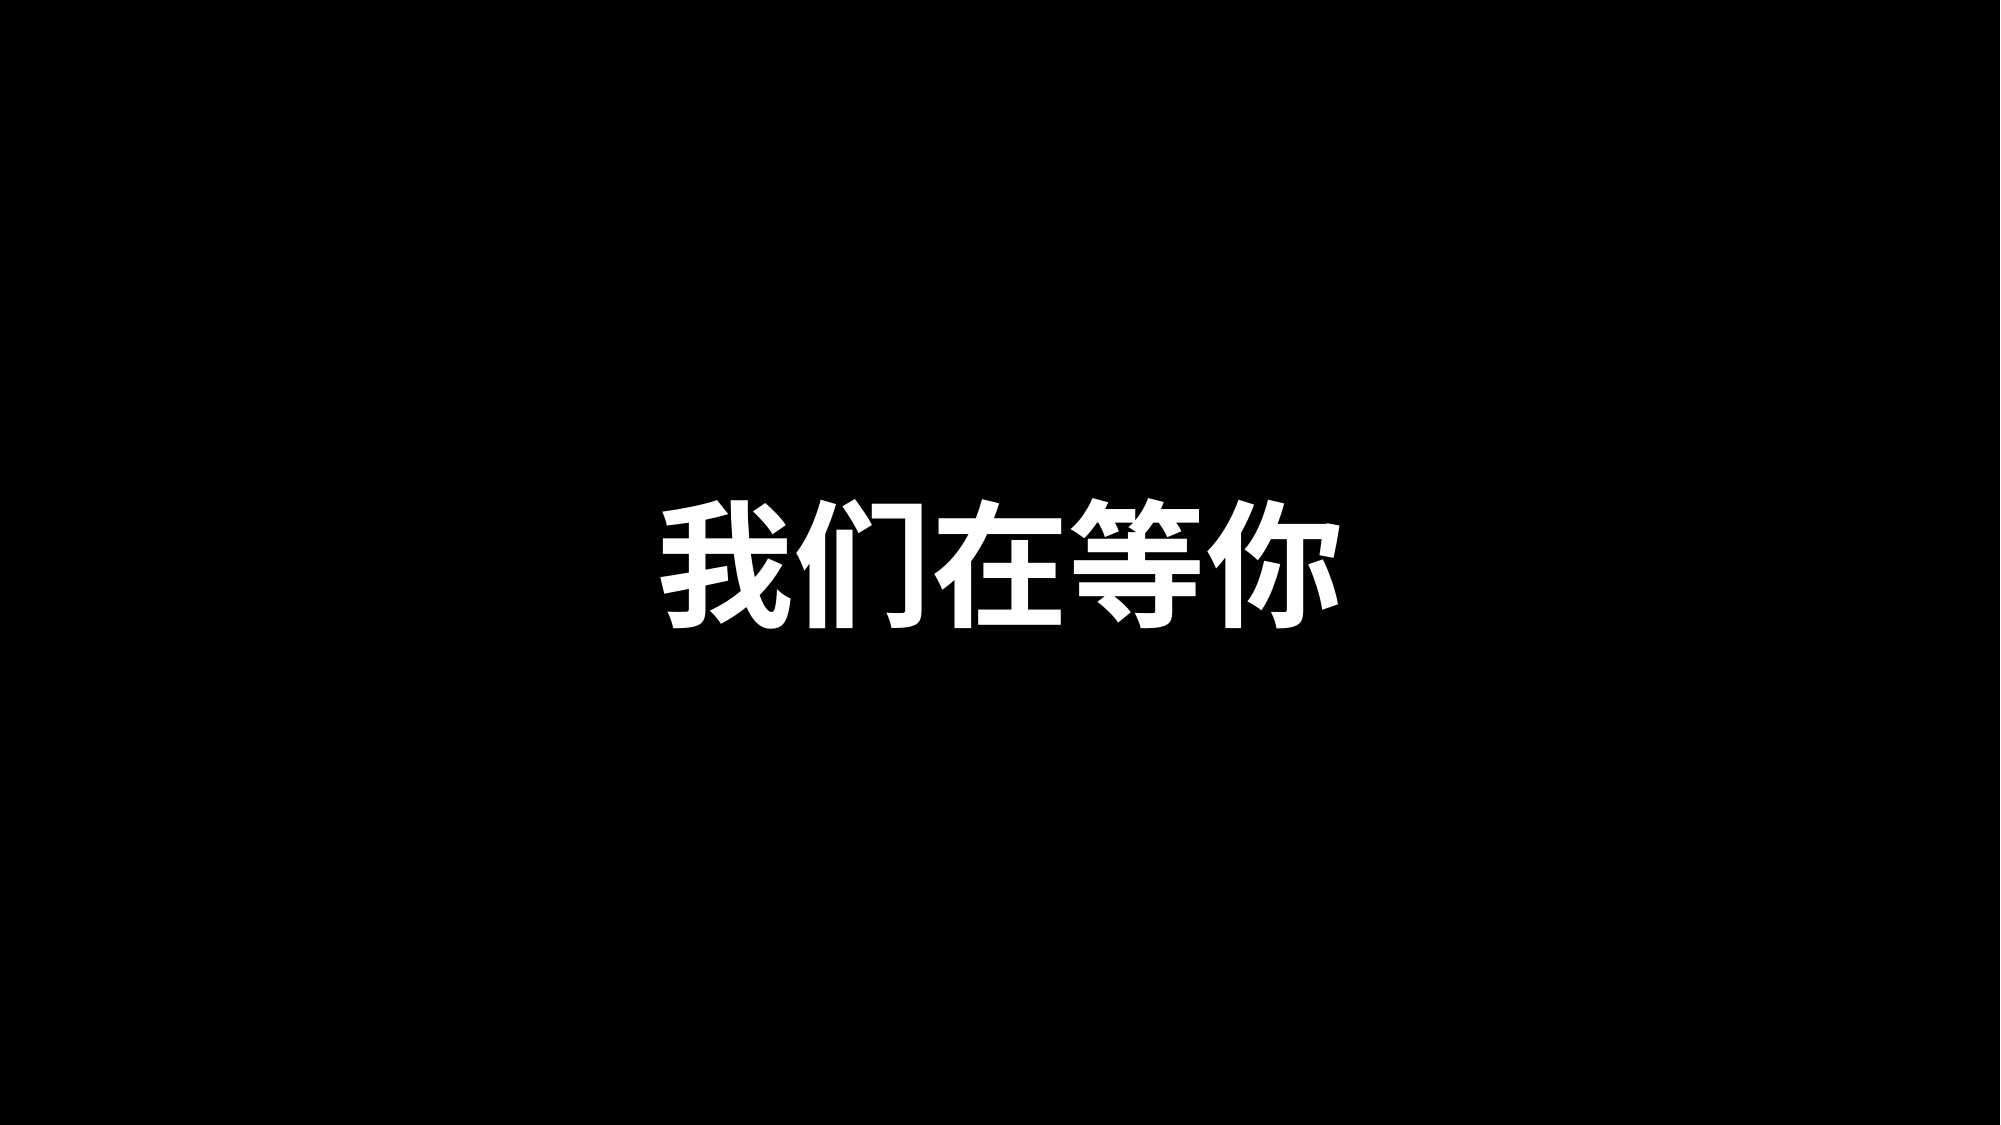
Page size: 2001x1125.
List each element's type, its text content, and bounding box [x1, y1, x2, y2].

text_box 我们在等你 [656, 479, 1344, 645]
